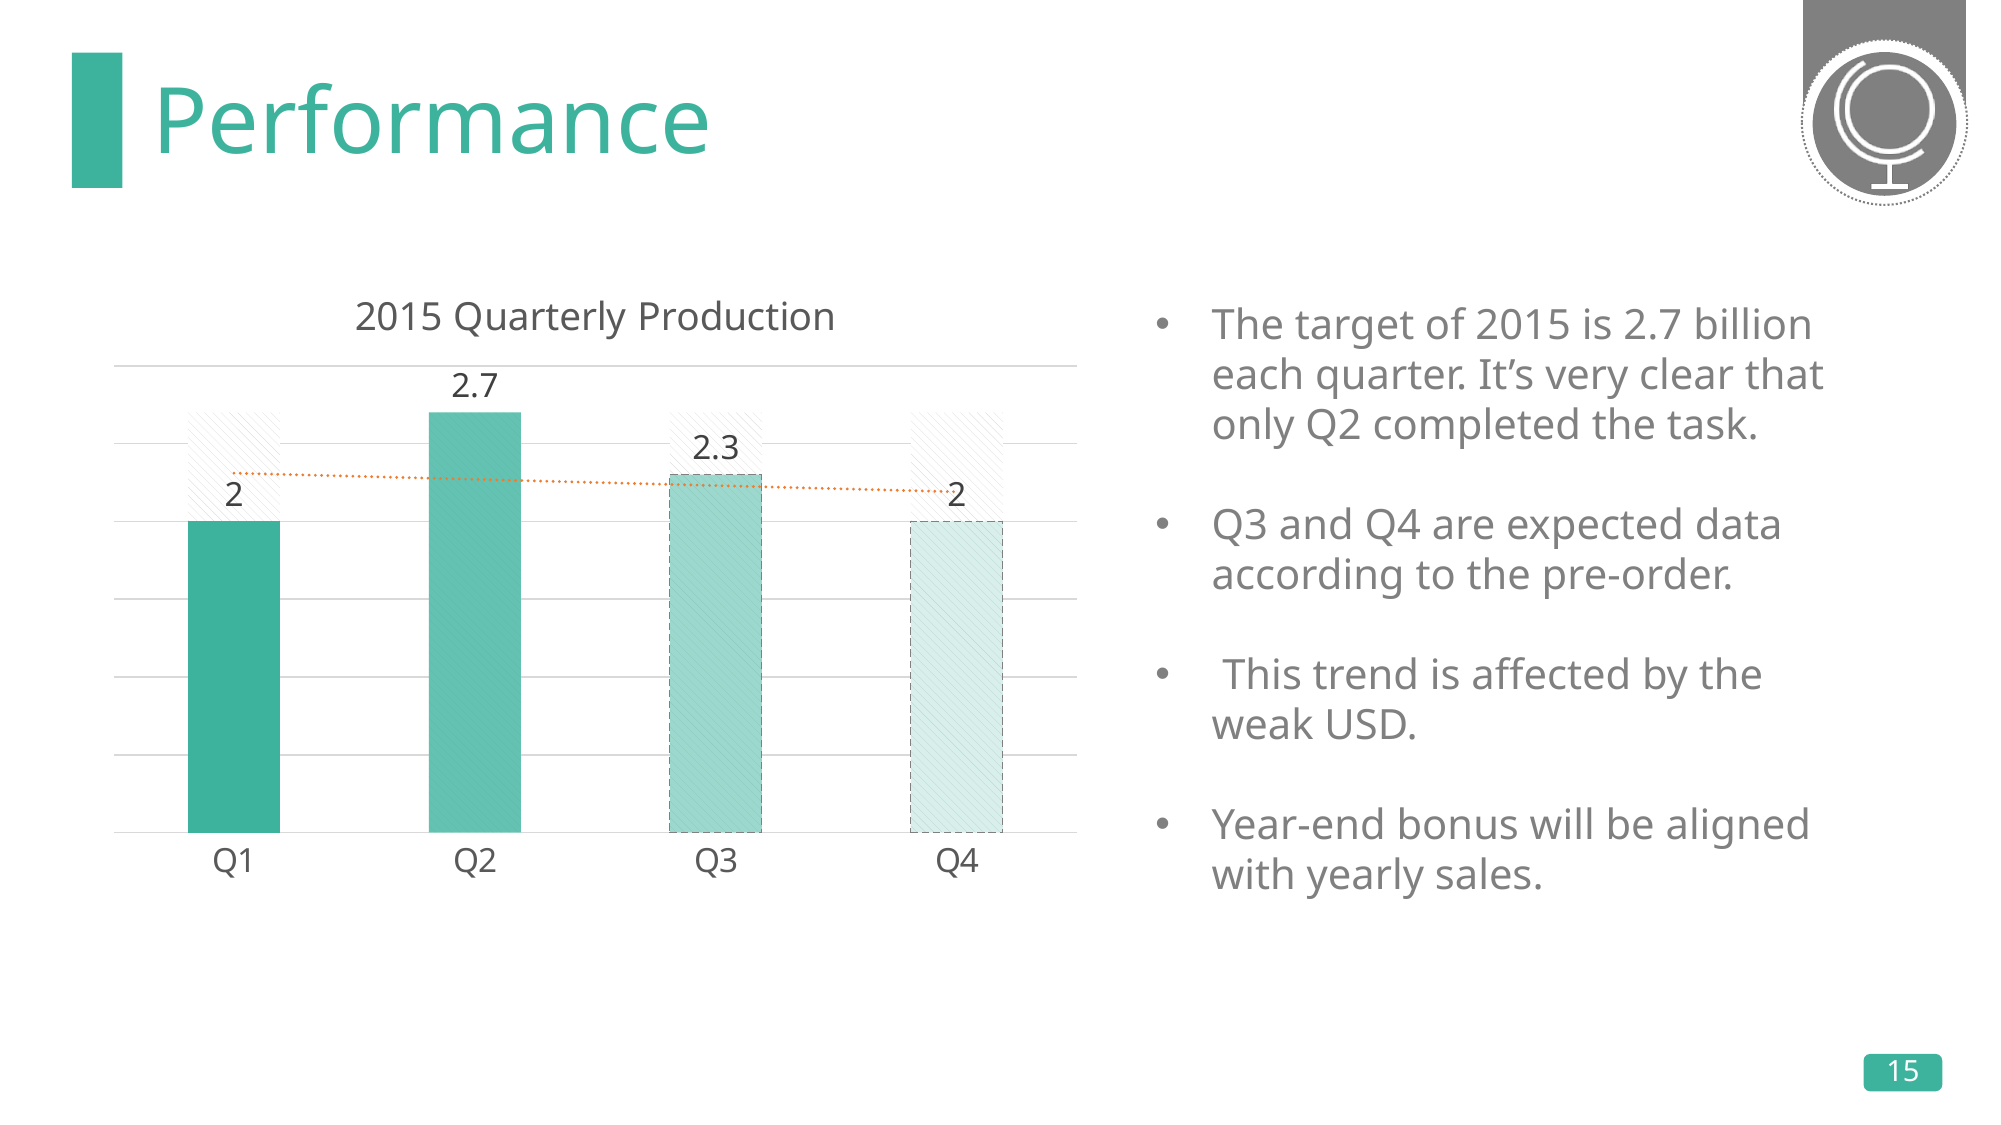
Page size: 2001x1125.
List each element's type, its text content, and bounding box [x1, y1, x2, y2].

picture [1834, 59, 1935, 189]
title Performance [137, 59, 1863, 188]
slide_number 15 [1677, 1042, 2000, 1103]
text_box The target of 2015 is 2.7 billion each quarter. It’s very clear that only Q2 completed the task. Q3 and Q4 are expected data according to the pre-order. This trend is affected by the weak USD. Year-end bonus will be aligned with yearly sales. [1140, 290, 1885, 906]
chart [93, 255, 1098, 896]
